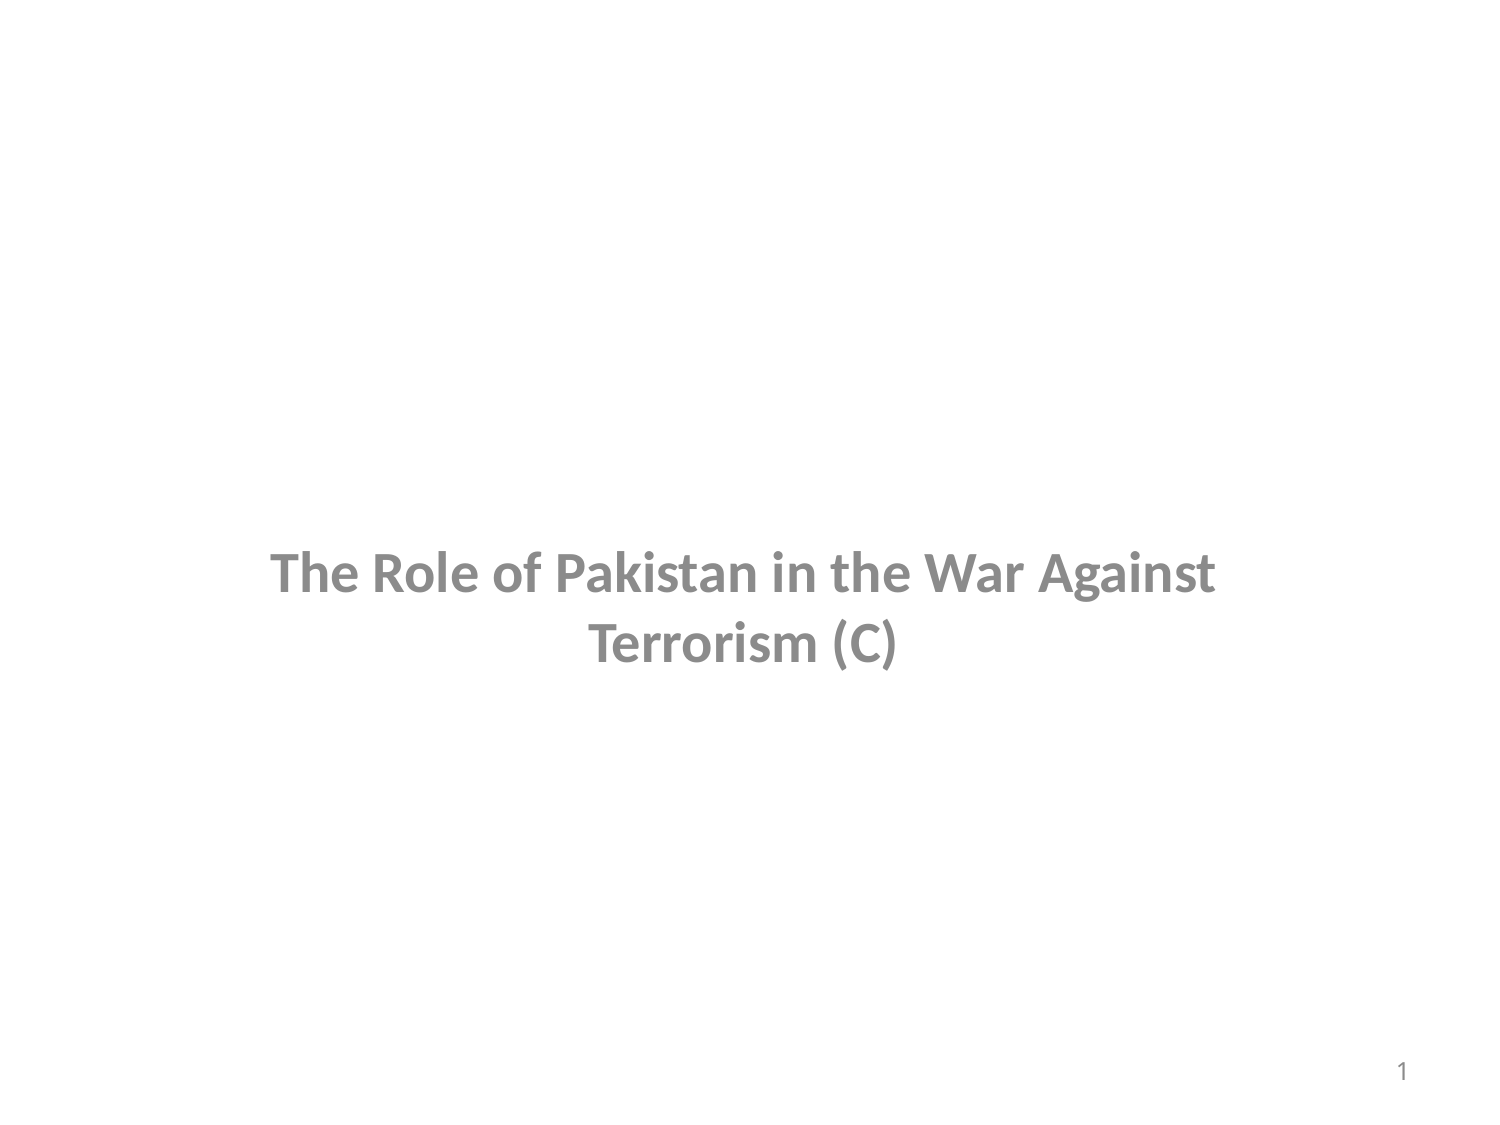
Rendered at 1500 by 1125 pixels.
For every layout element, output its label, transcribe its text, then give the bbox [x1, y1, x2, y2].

slide_number 1 [1074, 1042, 1425, 1103]
subtitle The Role of Pakistan in the War Against Terrorism (C) [137, 526, 1350, 809]
